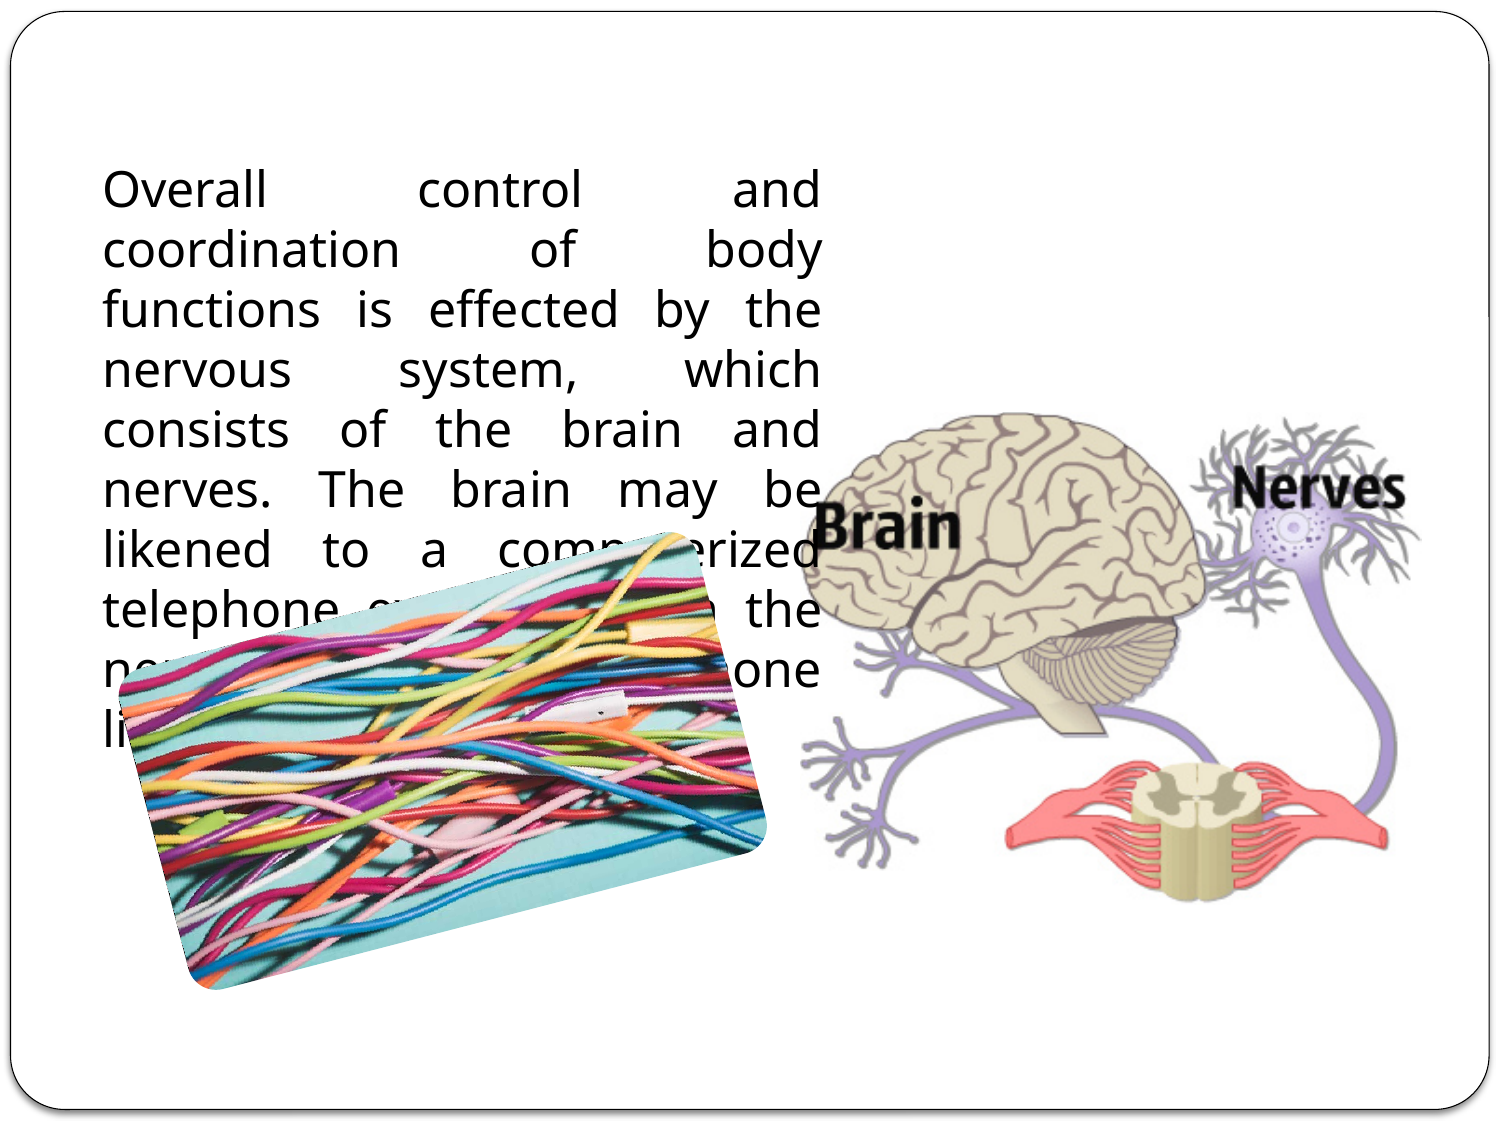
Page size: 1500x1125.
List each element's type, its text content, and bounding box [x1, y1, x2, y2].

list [799, 412, 1423, 905]
text_box Overall control and coordination of body functions is effected by the nervous system, which consists of the brain and nerves. The brain may be likened to a computerized telephone exchange with the nerves serving as telephone lines. [87, 149, 838, 765]
picture [124, 532, 762, 990]
